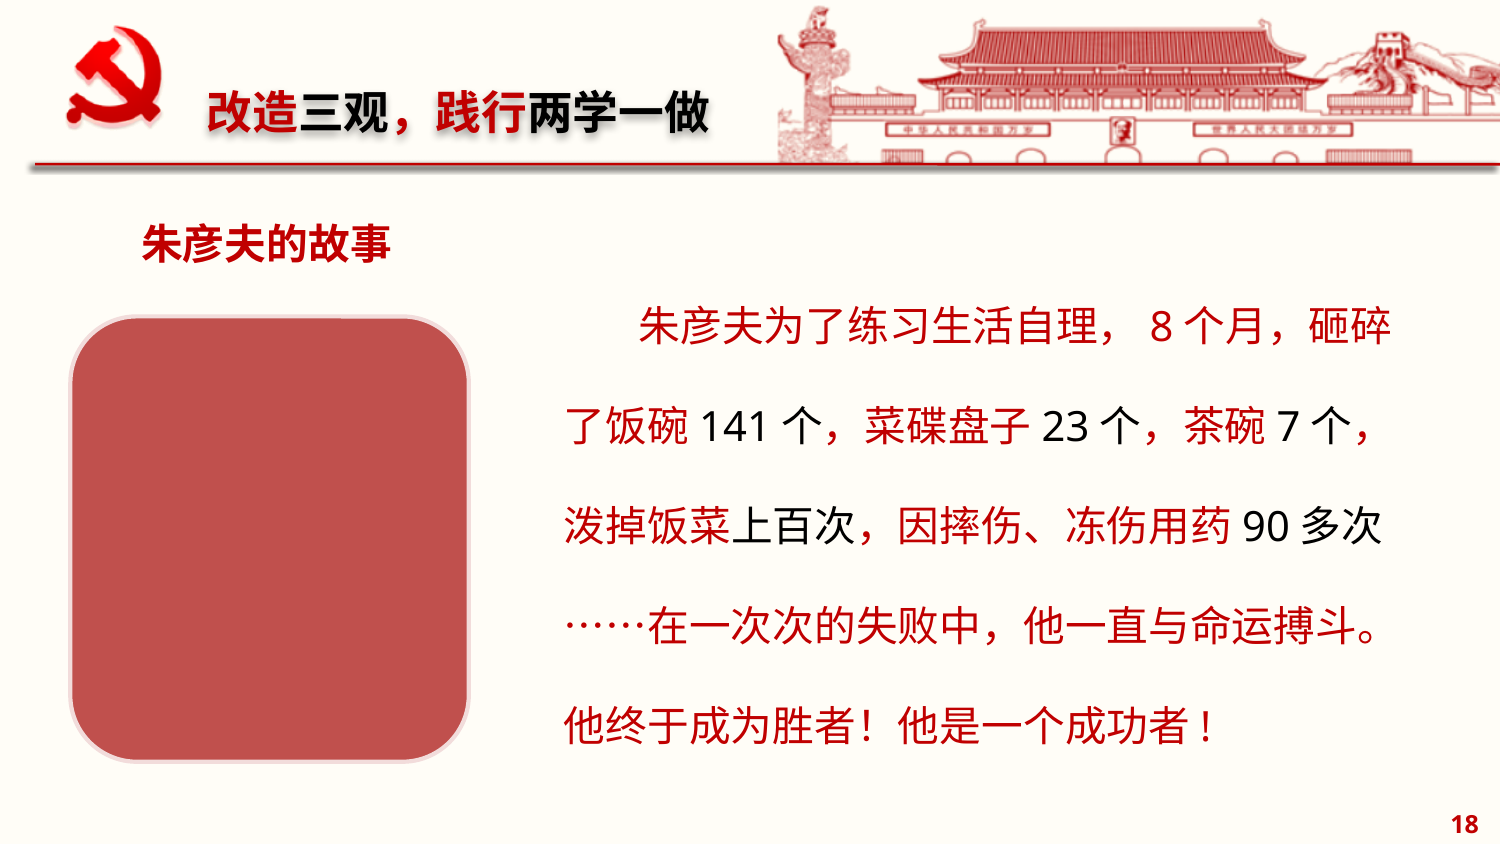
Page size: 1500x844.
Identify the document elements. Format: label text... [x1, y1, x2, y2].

picture [34, 0, 184, 165]
text_box 18 [1394, 803, 1494, 844]
text_box [68, 314, 471, 764]
text_box 朱彦夫为了练习生活自理，8个月，砸碎了饭碗141个，菜碟盘子23个，茶碗7个，泼掉饭菜上百次，因摔伤、冻伤用药90多次……在一次次的失败中，他一直与命运搏斗。他终于成为胜者！他是一个成功者! [549, 242, 1424, 758]
text_box 朱彦夫的故事 [63, 185, 470, 276]
text_box 改造三观，践行两学一做 [192, 76, 750, 146]
picture [773, 0, 1500, 163]
